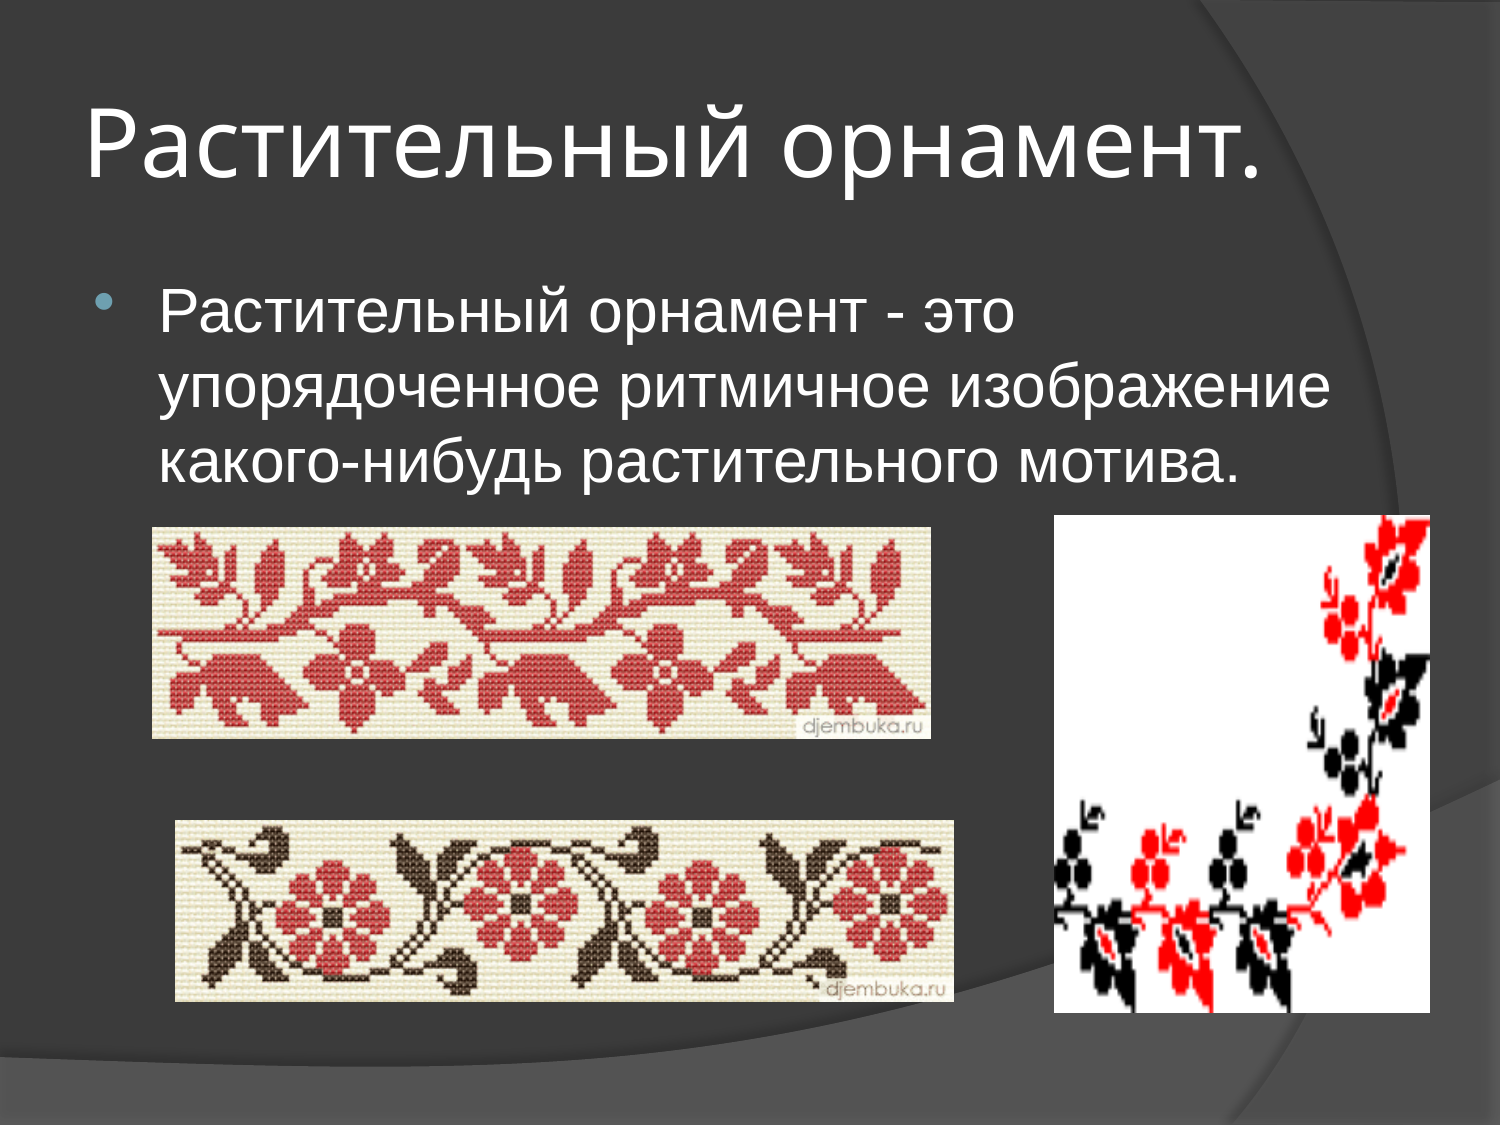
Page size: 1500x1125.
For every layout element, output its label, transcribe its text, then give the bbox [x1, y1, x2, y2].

list Растительный орнамент - это упорядоченное ритмичное изображение какого-нибудь растительного мотива. [75, 262, 1425, 551]
picture [152, 527, 931, 739]
picture [175, 820, 955, 1002]
title Растительный орнамент. [75, 45, 1300, 233]
picture [1054, 515, 1430, 1013]
